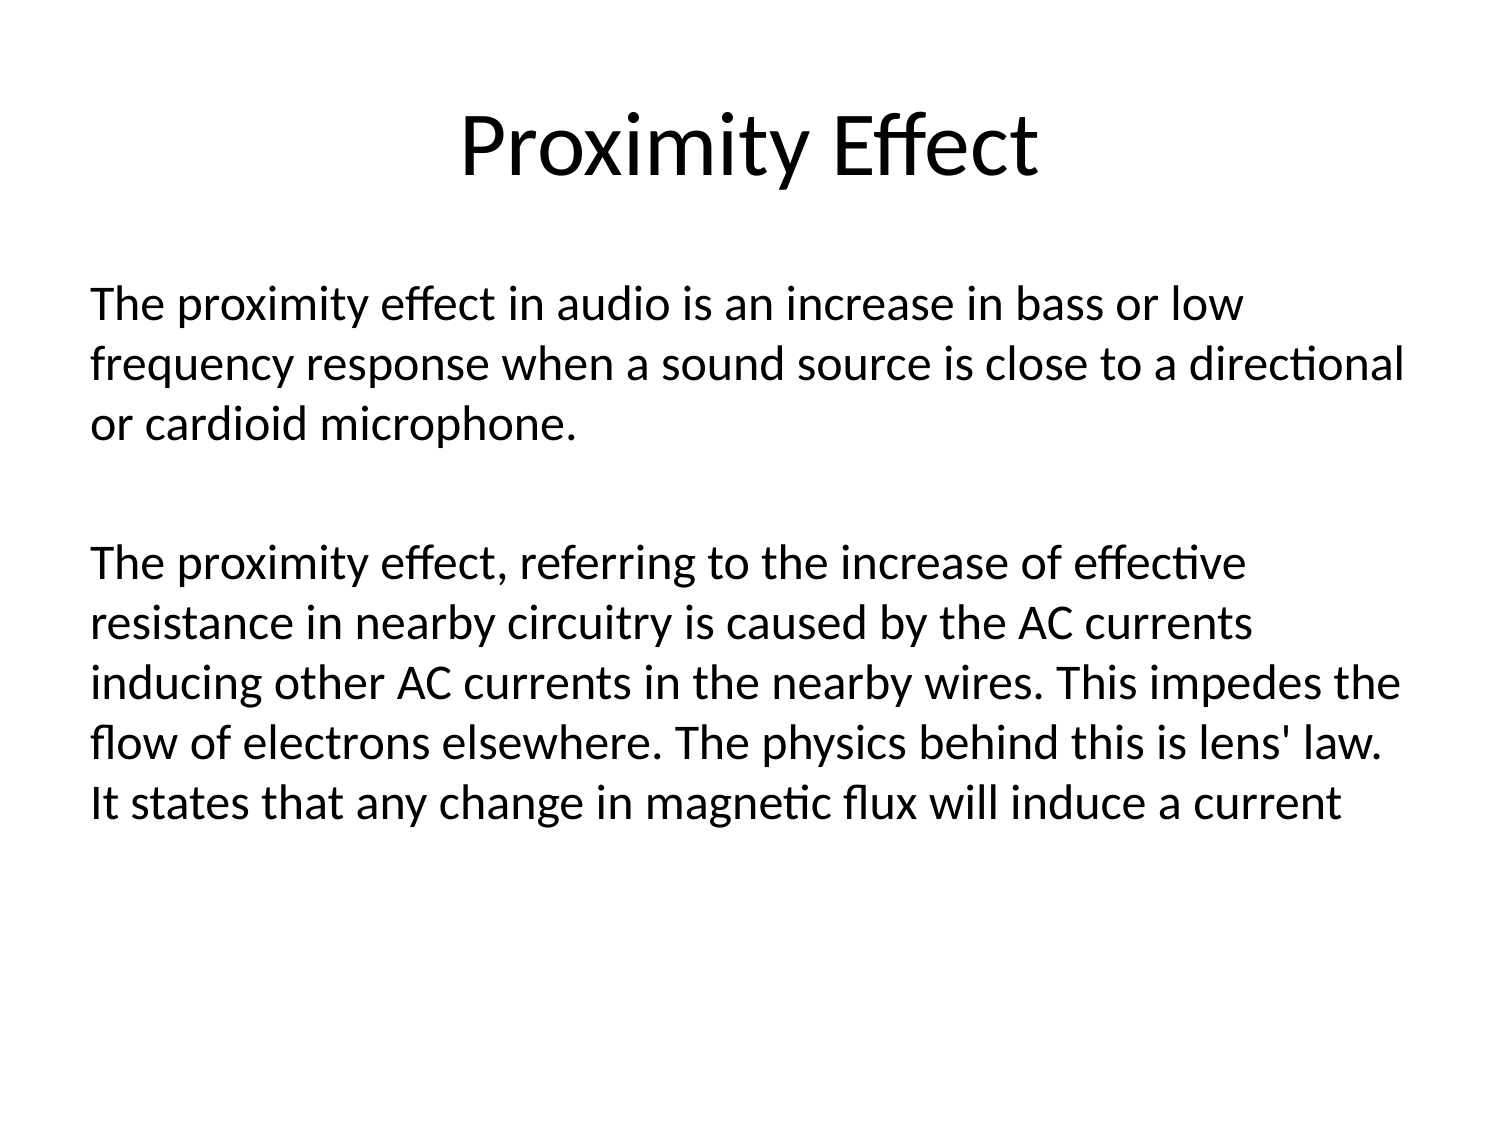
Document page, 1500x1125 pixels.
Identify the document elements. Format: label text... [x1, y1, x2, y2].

title Proximity Effect [75, 45, 1425, 233]
list The proximity effect in audio is an increase in bass or low frequency response when a sound source is close to a directional or cardioid microphone. The proximity effect, referring to the increase of effective resistance in nearby circuitry is caused by the AC currents inducing other AC currents in the nearby wires. This impedes the flow of electrons elsewhere. The physics behind this is lens' law. It states that any change in magnetic flux will induce a current [75, 262, 1425, 1005]
